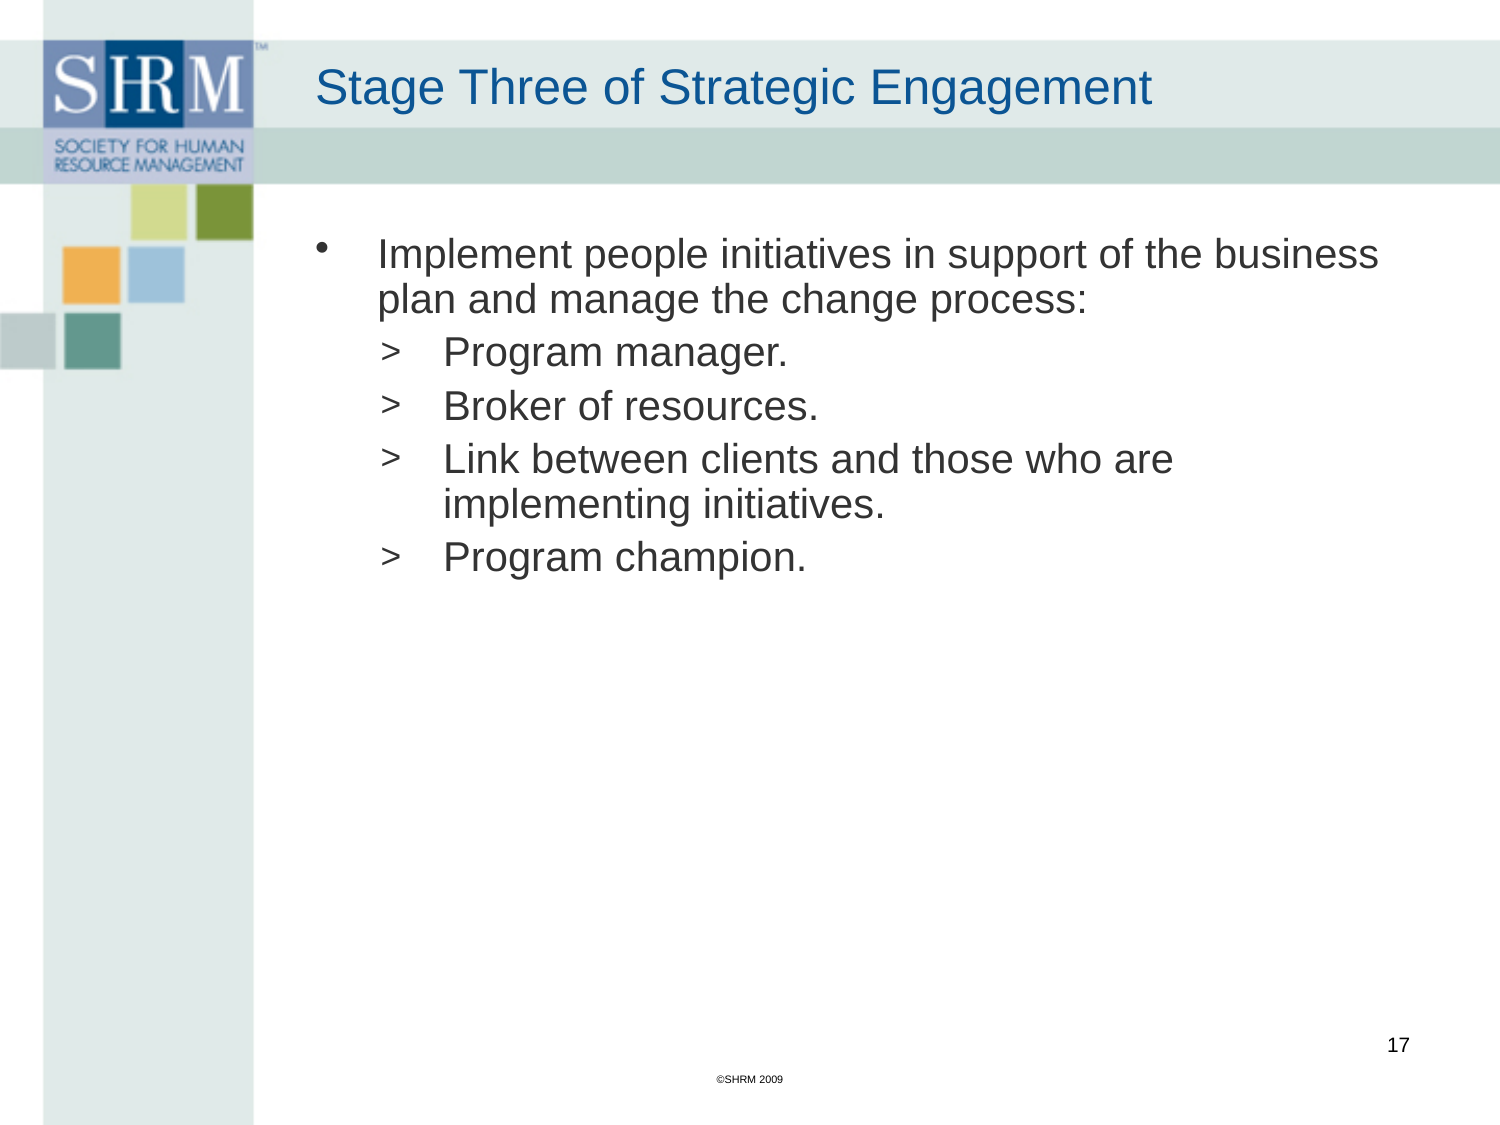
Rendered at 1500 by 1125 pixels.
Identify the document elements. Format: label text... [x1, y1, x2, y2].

list Implement people initiatives in support of the business plan and manage the change process: Program manager. Broker of resources. Link between clients and those who are implementing initiatives. Program champion. [299, 224, 1426, 1006]
slide_number 17 [1074, 1024, 1426, 1103]
title Stage Three of Strategic Engagement [299, 44, 1426, 126]
picture [0, 0, 1500, 1125]
footer ©SHRM 2009 [512, 1062, 988, 1103]
